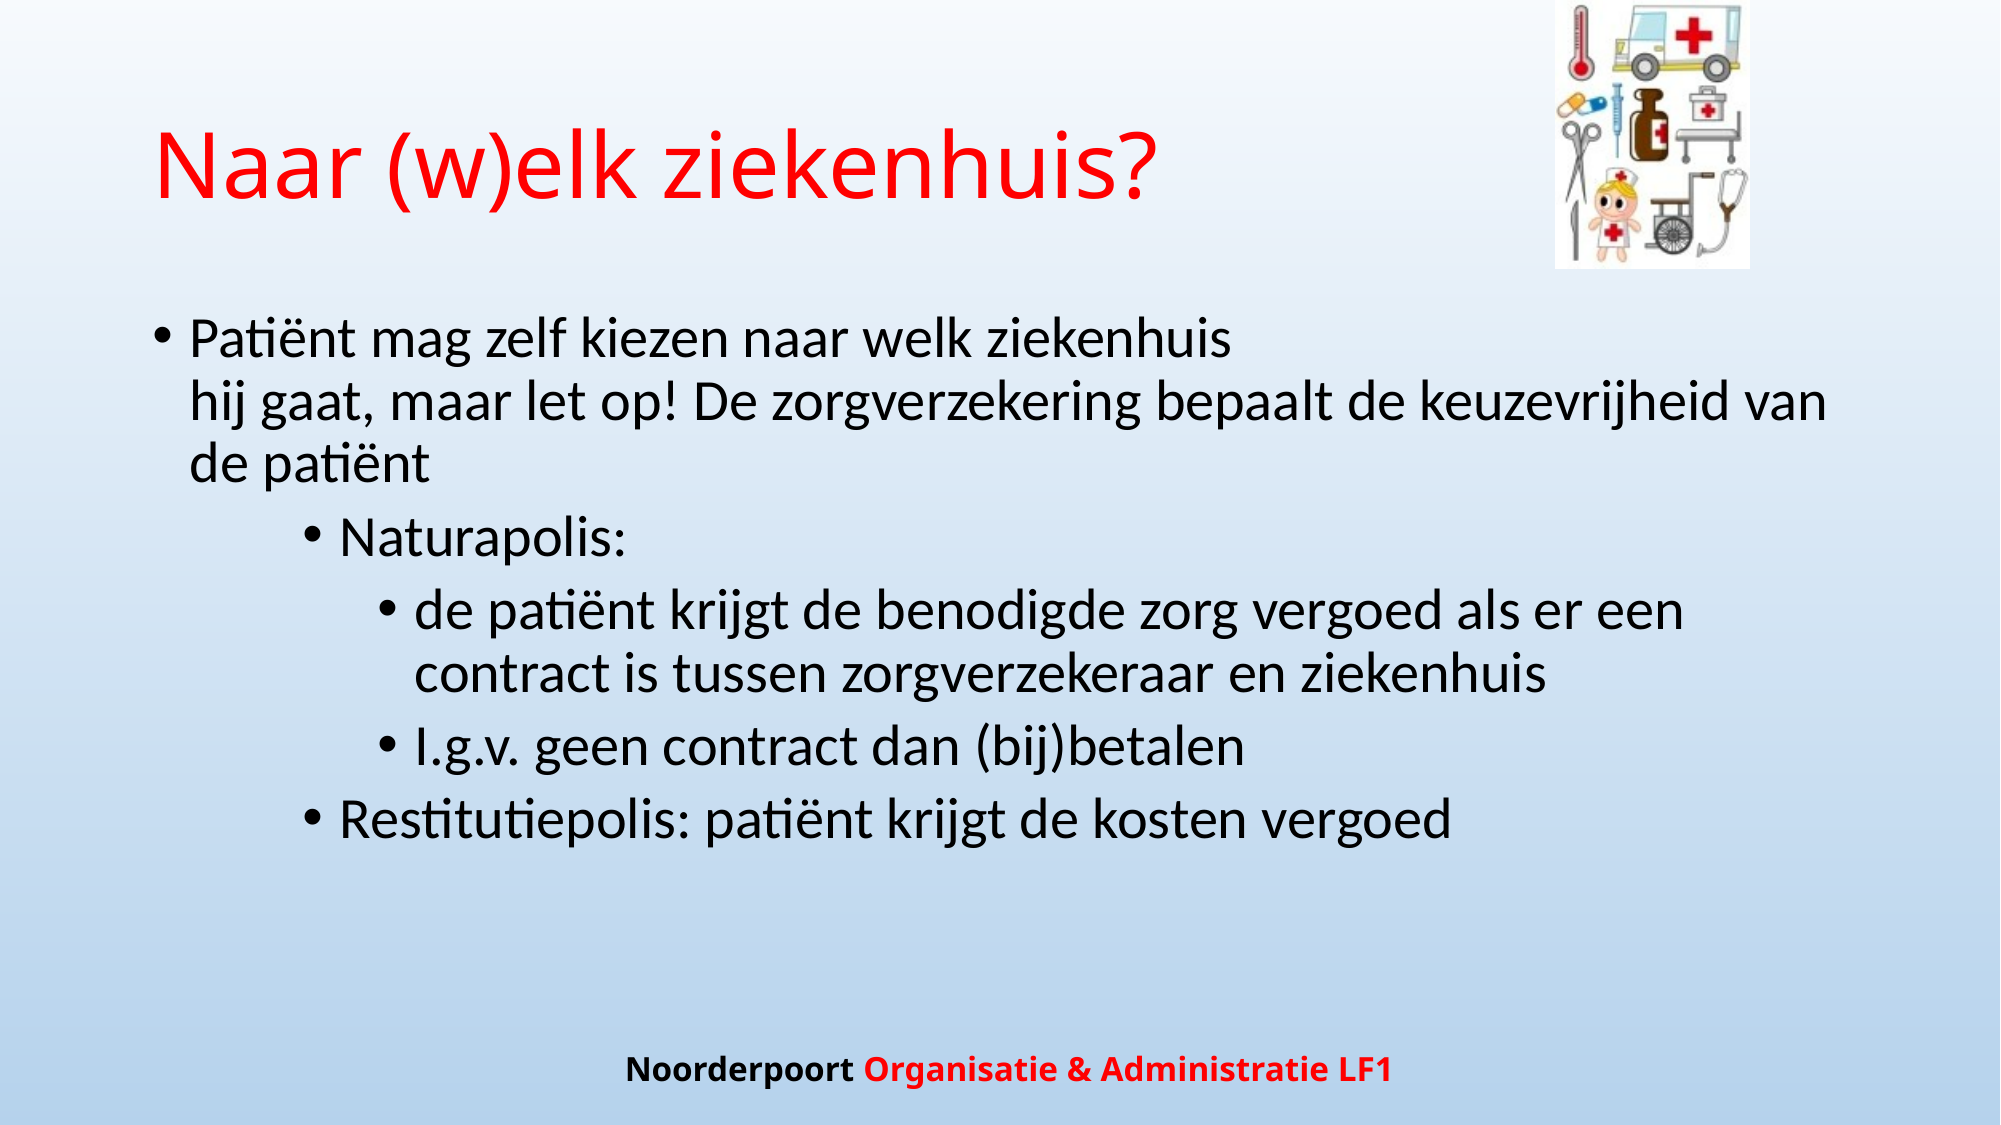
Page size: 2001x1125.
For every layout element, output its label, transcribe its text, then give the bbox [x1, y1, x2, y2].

title Naar (w)elk ziekenhuis? [137, 59, 1863, 278]
list Patiënt mag zelf kiezen naar welk ziekenhuis hij gaat, maar let op! De zorgverzekering bepaalt de keuzevrijheid van de patiënt Naturapolis: de patiënt krijgt de benodigde zorg vergoed als er een contract is tussen zorgverzekeraar en ziekenhuis I.g.v. geen contract dan (bij)betalen Restitutiepolis: patiënt krijgt de kosten vergoed [137, 299, 1863, 1014]
picture [1555, 0, 1750, 269]
footer Noorderpoort Organisatie & Administratie LF1 [249, 1038, 1770, 1099]
